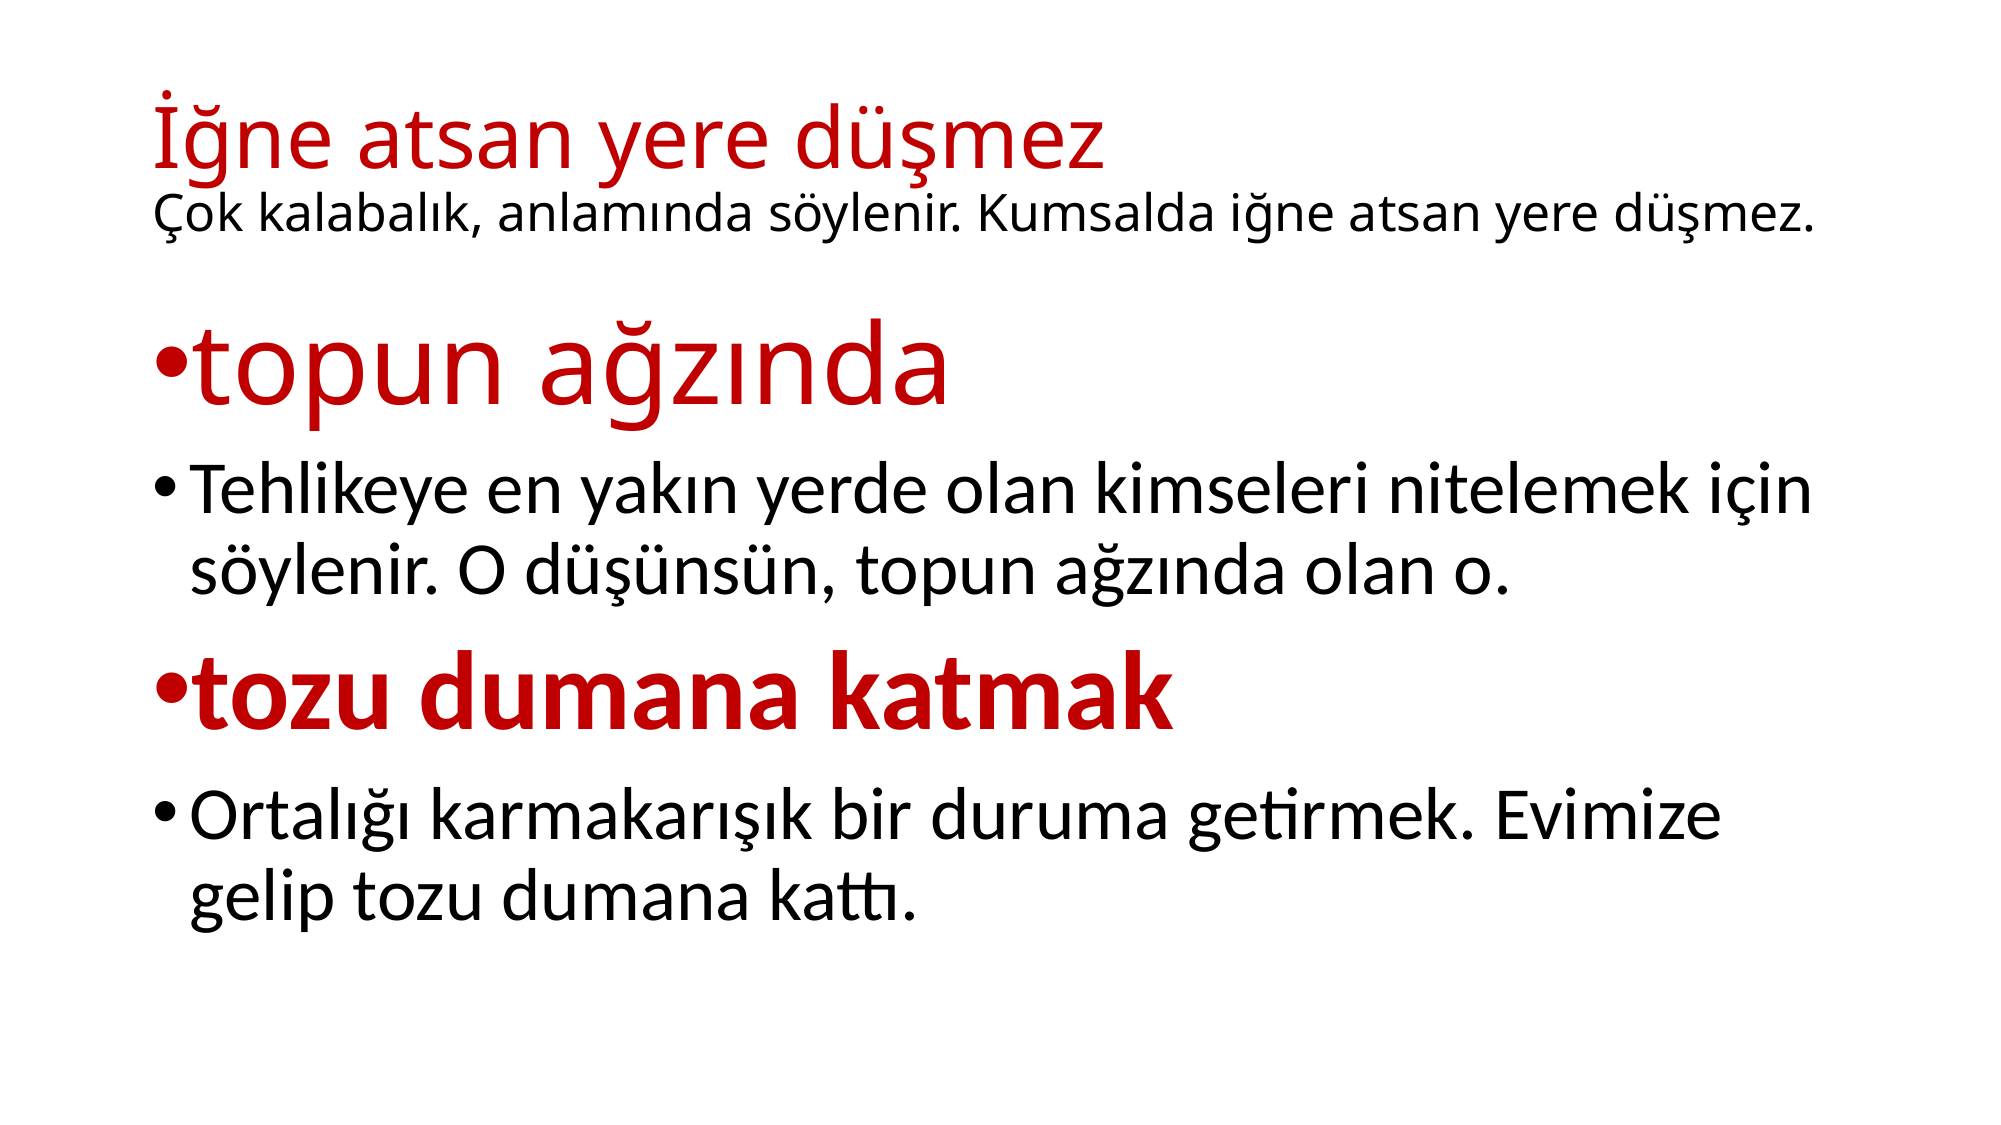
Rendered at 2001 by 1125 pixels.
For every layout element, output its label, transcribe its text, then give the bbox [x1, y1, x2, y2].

list topun ağzında Tehlikeye en yakın yerde olan kimseleri nitelemek için söylenir. O düşünsün, topun ağzında olan o. tozu dumana katmak Ortalığı karmakarışık bir duruma getirmek. Evimize gelip tozu dumana kattı. [137, 299, 1863, 1014]
title İğne atsan yere düşmez Çok kalabalık, anlamında söylenir. Kumsalda iğne atsan yere düşmez. [137, 59, 1863, 278]
